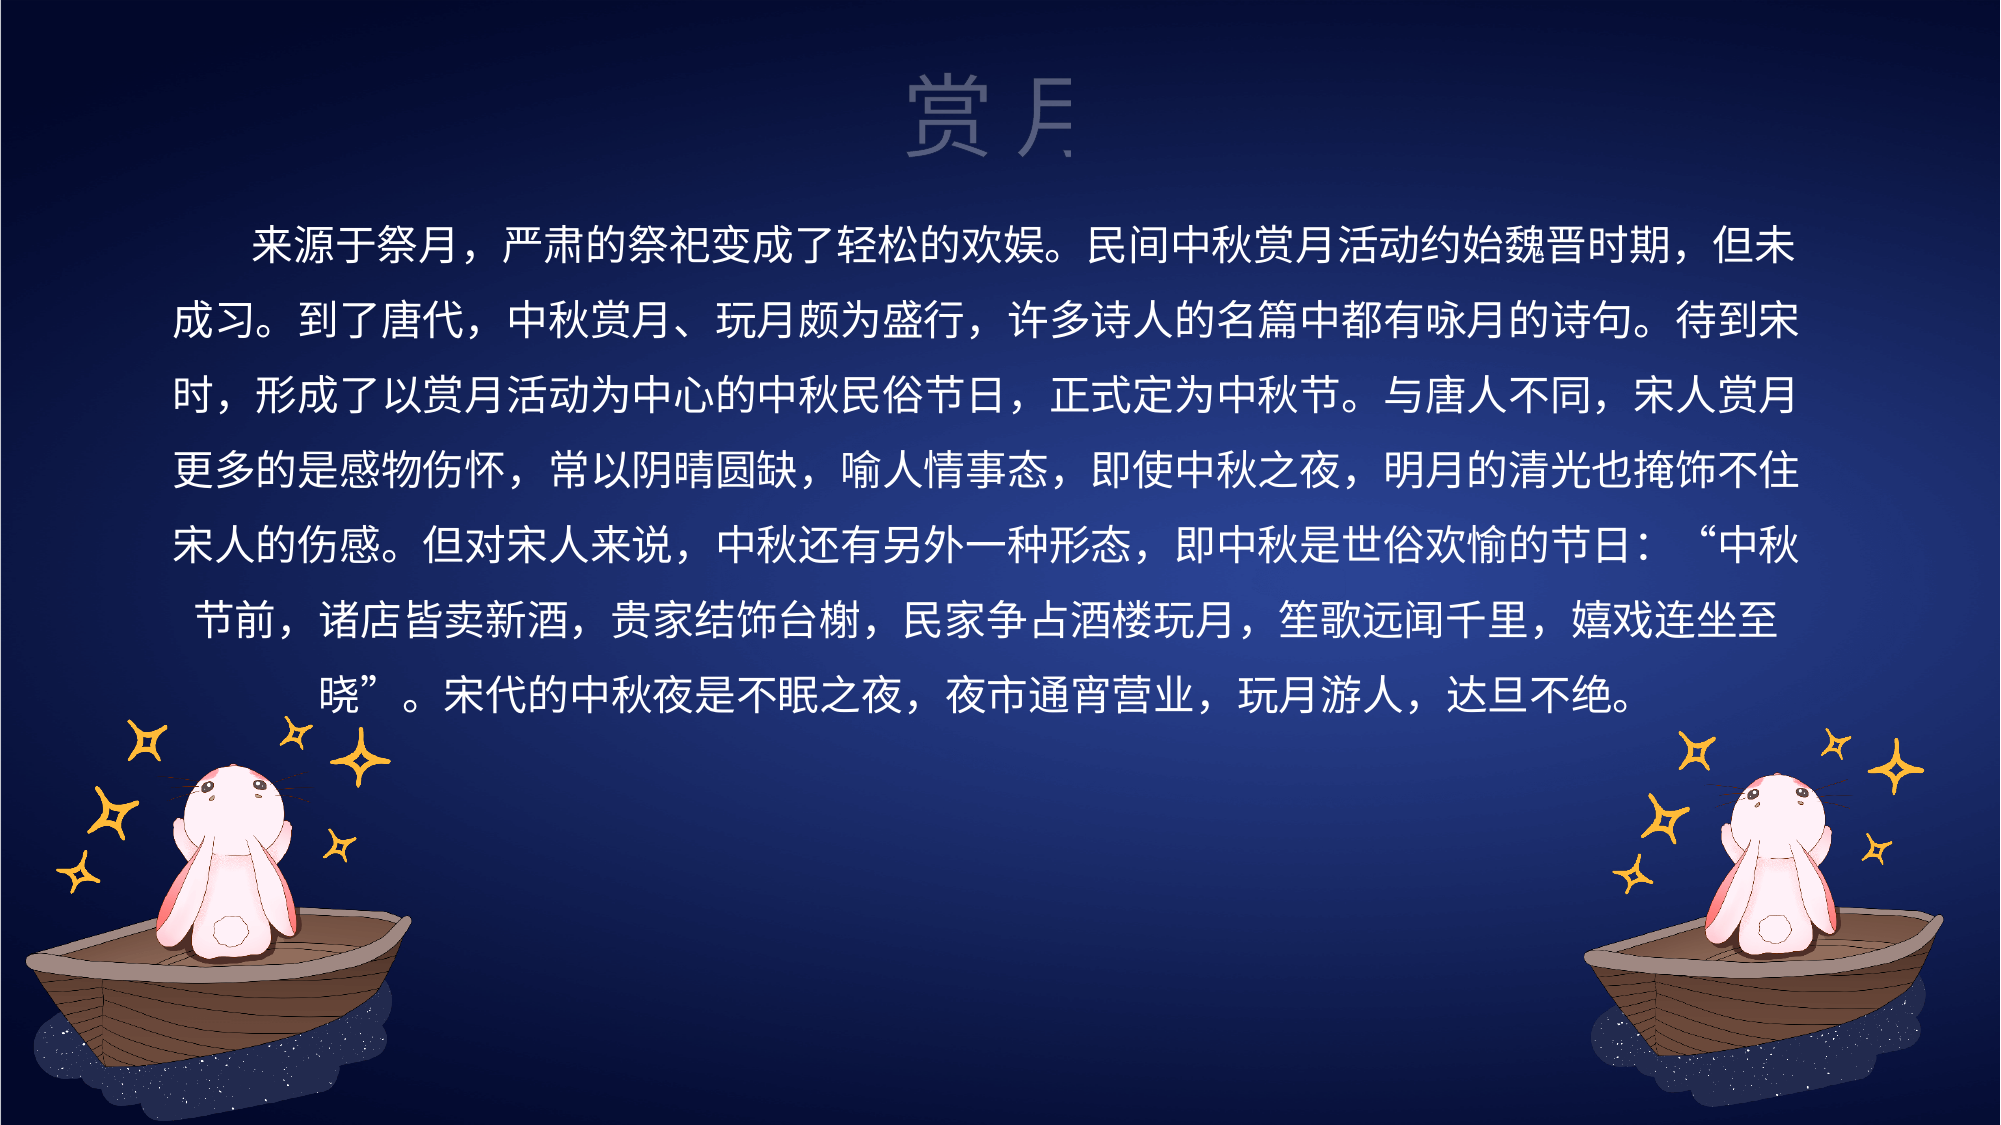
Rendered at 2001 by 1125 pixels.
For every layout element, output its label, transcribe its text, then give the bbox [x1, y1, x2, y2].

text_box 来源于祭月，严肃的祭祀变成了轻松的欢娱。民间中秋赏月活动约始魏晋时期，但未成习。到了唐代，中秋赏月、玩月颇为盛行，许多诗人的名篇中都有咏月的诗句。待到宋时，形成了以赏月活动为中心的中秋民俗节日，正式定为中秋节。与唐人不同，宋人赏月更多的是感物伤怀，常以阴晴圆缺，喻人情事态，即使中秋之夜，明月的清光也掩饰不住宋人的伤感。但对宋人来说，中秋还有另外一种形态，即中秋是世俗欢愉的节日：“中秋节前，诸店皆卖新酒，贵家结饰台榭，民家争占酒楼玩月，笙歌远闻千里，嬉戏连坐至晓”。宋代的中秋夜是不眠之夜，夜市通宵营业，玩月游人，达旦不绝。 [1564, 186, 1820, 670]
text_box 来源于祭月，严肃的祭祀变成了轻松的欢娱。民间中秋赏月活动约始魏晋时期，但未成习。到了唐代，中秋赏月、玩月颇为盛行，许多诗人的名篇中都有咏月的诗句。待到宋时，形成了以赏月活动为中心的中秋民俗节日，正式定为中秋节。与唐人不同，宋人赏月更多的是感物伤怀，常以阴晴圆缺，喻人情事态，即使中秋之夜，明月的清光也掩饰不住宋人的伤感。但对宋人来说，中秋还有另外一种形态，即中秋是世俗欢愉的节日：“中秋节前，诸店皆卖新酒，贵家结饰台榭，民家争占酒楼玩月，笙歌远闻千里，嬉戏连坐至晓”。宋代的中秋夜是不眠之夜，夜市通宵营业，玩月游人，达旦不绝。 [154, 186, 436, 654]
picture [0, 0, 2000, 1125]
